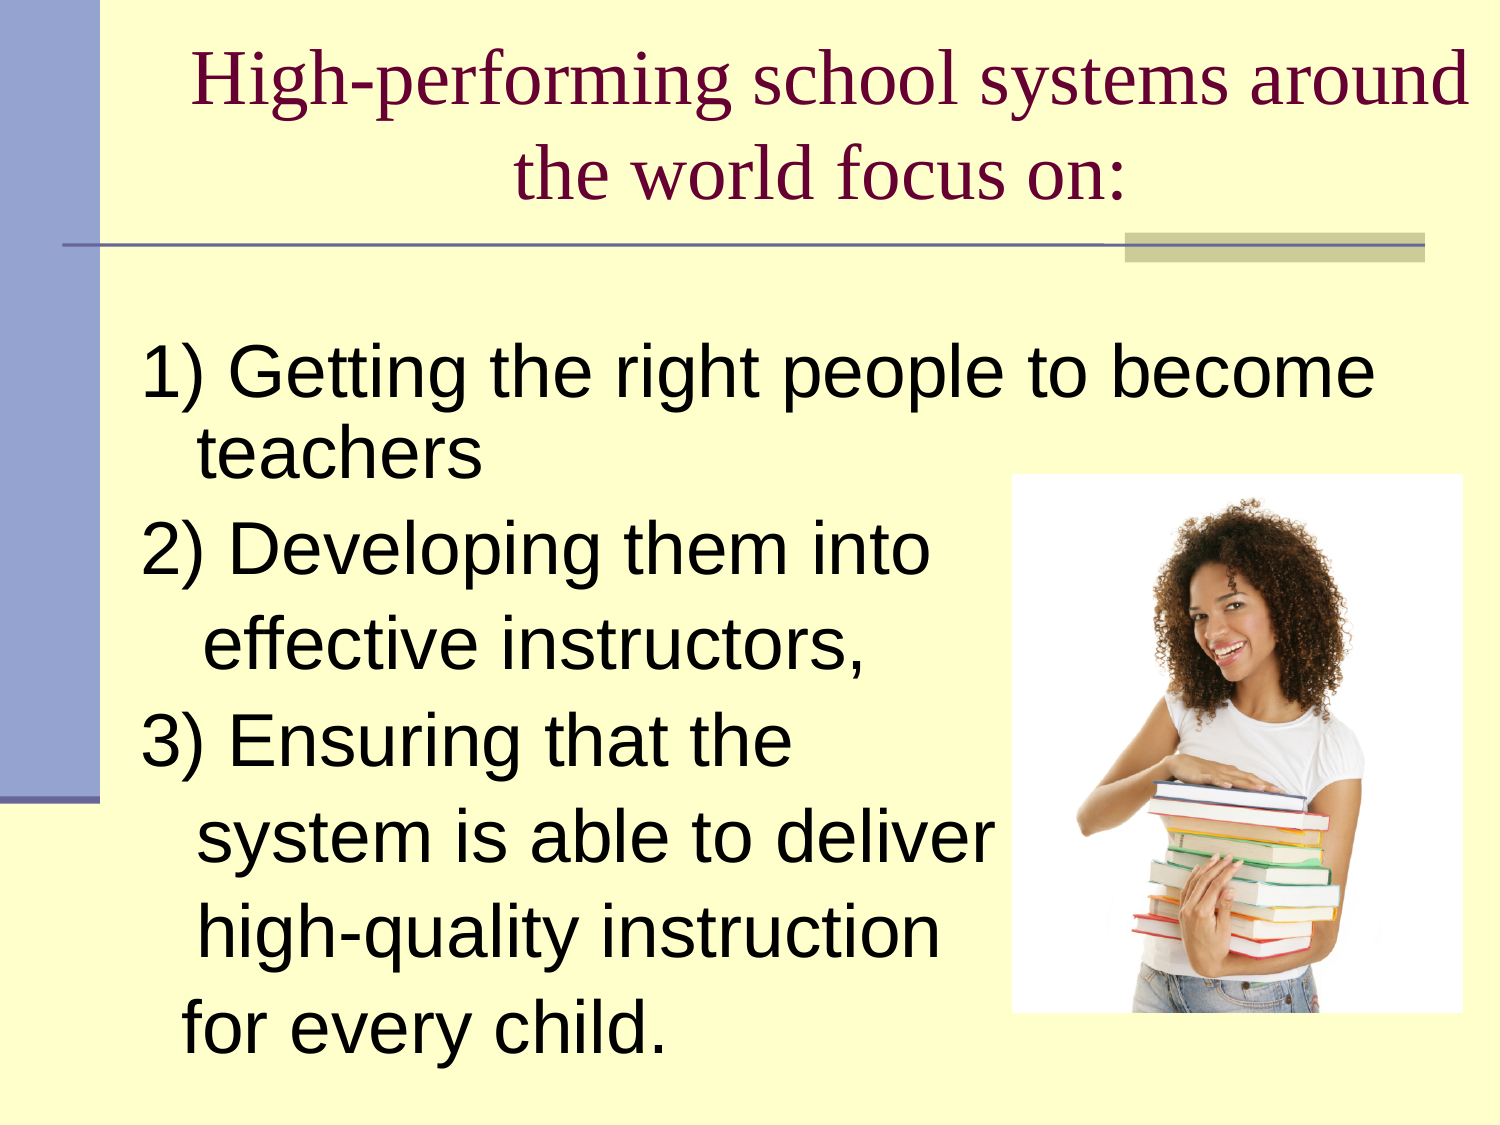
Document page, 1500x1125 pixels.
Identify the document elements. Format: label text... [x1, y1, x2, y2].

picture [1012, 474, 1463, 1013]
list 1) Getting the right people to become teachers 2) Developing them into effective instructors, 3) Ensuring that the system is able to deliver high-quality instruction for every child. [124, 324, 1451, 1088]
title High-performing school systems around the world focus on: [162, 49, 1500, 286]
